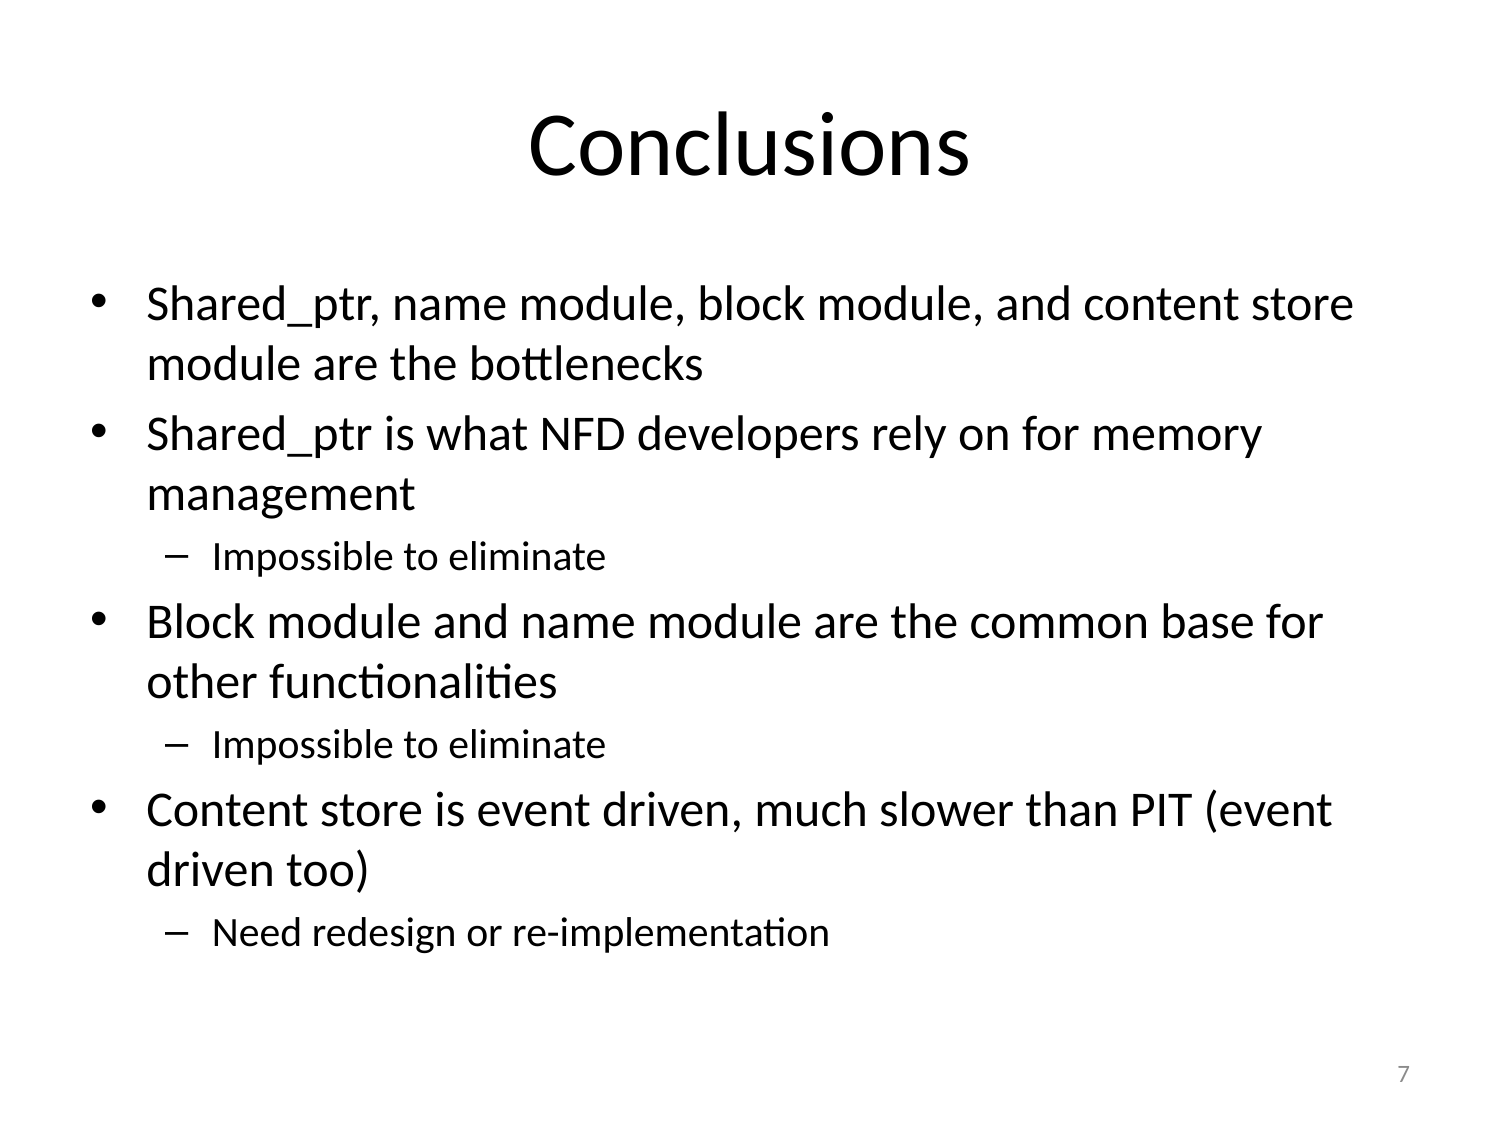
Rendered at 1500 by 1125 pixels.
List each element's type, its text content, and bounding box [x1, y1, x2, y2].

title Conclusions [75, 45, 1425, 233]
list Shared_ptr, name module, block module, and content store module are the bottlenecks Shared_ptr is what NFD developers rely on for memory management Impossible to eliminate Block module and name module are the common base for other functionalities Impossible to eliminate Content store is event driven, much slower than PIT (event driven too) Need redesign or re-implementation [75, 262, 1425, 1005]
slide_number 7 [1074, 1042, 1425, 1103]
